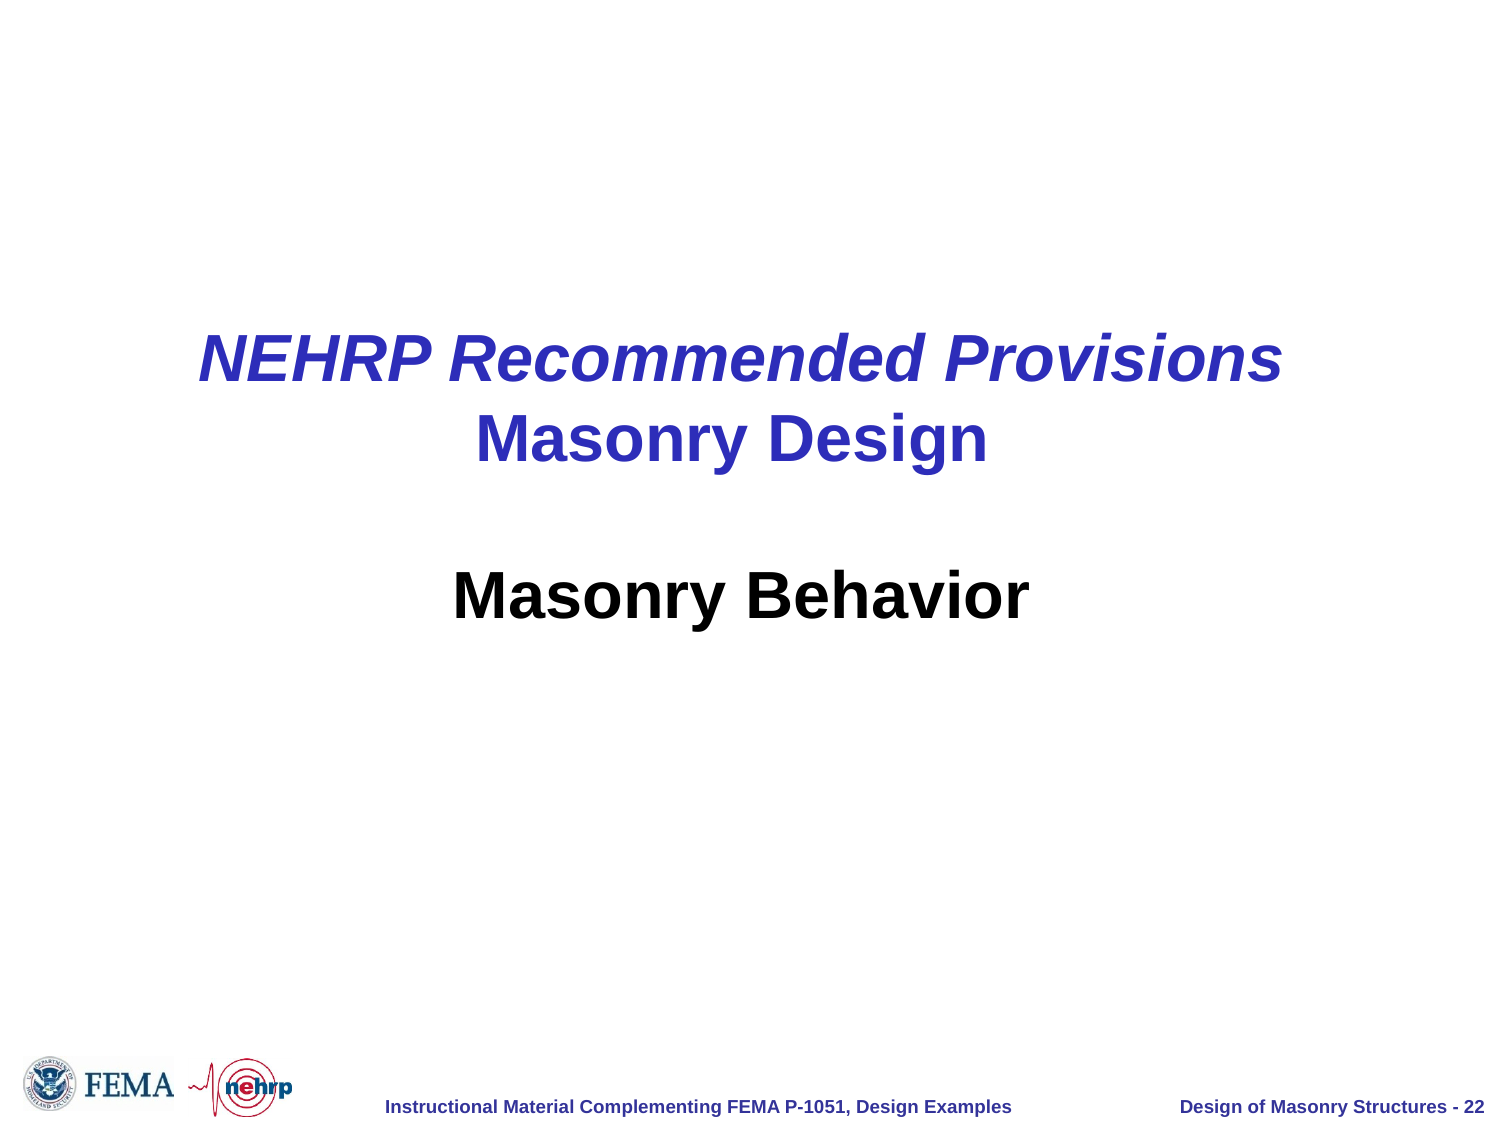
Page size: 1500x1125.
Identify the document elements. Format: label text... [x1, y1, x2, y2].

picture [188, 1058, 292, 1117]
slide_number Design of Masonry Structures - 22 [1042, 1077, 1500, 1125]
list Masonry Behavior [104, 528, 1380, 663]
footer Instructional Material Complementing FEMA P-1051, Design Examples [337, 1087, 1042, 1125]
title NEHRP Recommended Provisions Masonry Design [66, 301, 1417, 489]
picture [23, 1056, 174, 1111]
